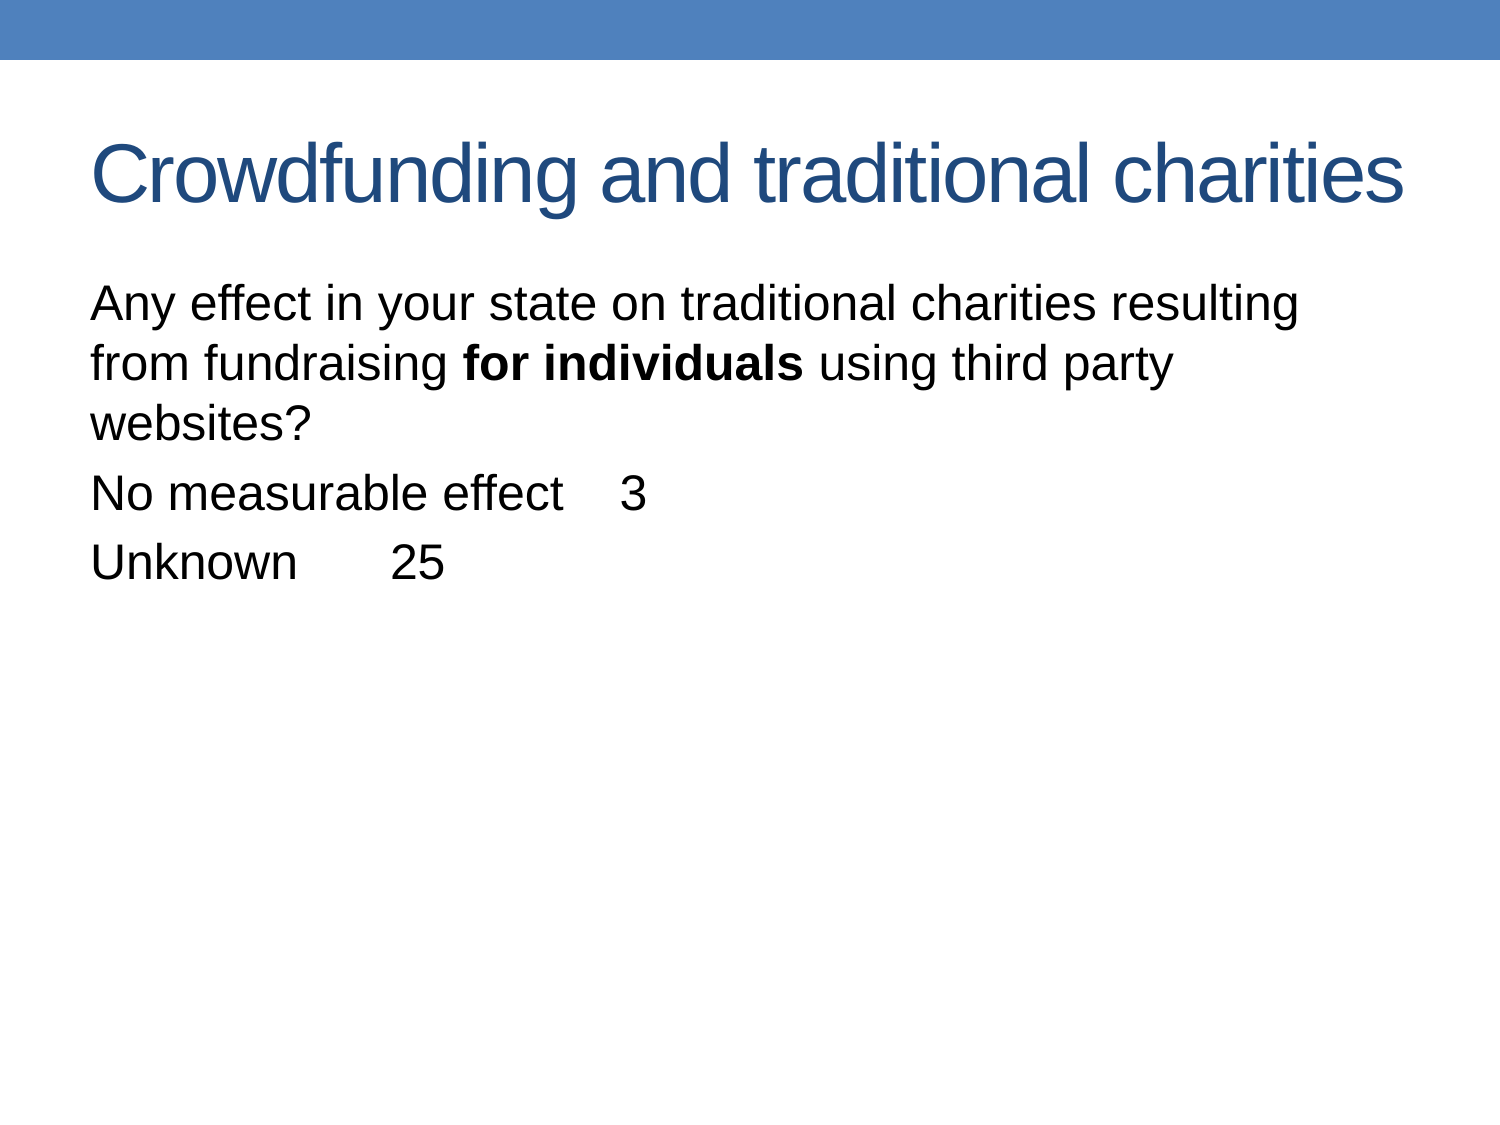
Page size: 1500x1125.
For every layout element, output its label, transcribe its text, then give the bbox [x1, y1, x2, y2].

title Crowdfunding and traditional charities [75, 87, 1425, 250]
list Any effect in your state on traditional charities resulting from fundraising for individuals using third party websites? No measurable effect 3 Unknown 25 [75, 262, 1425, 1063]
